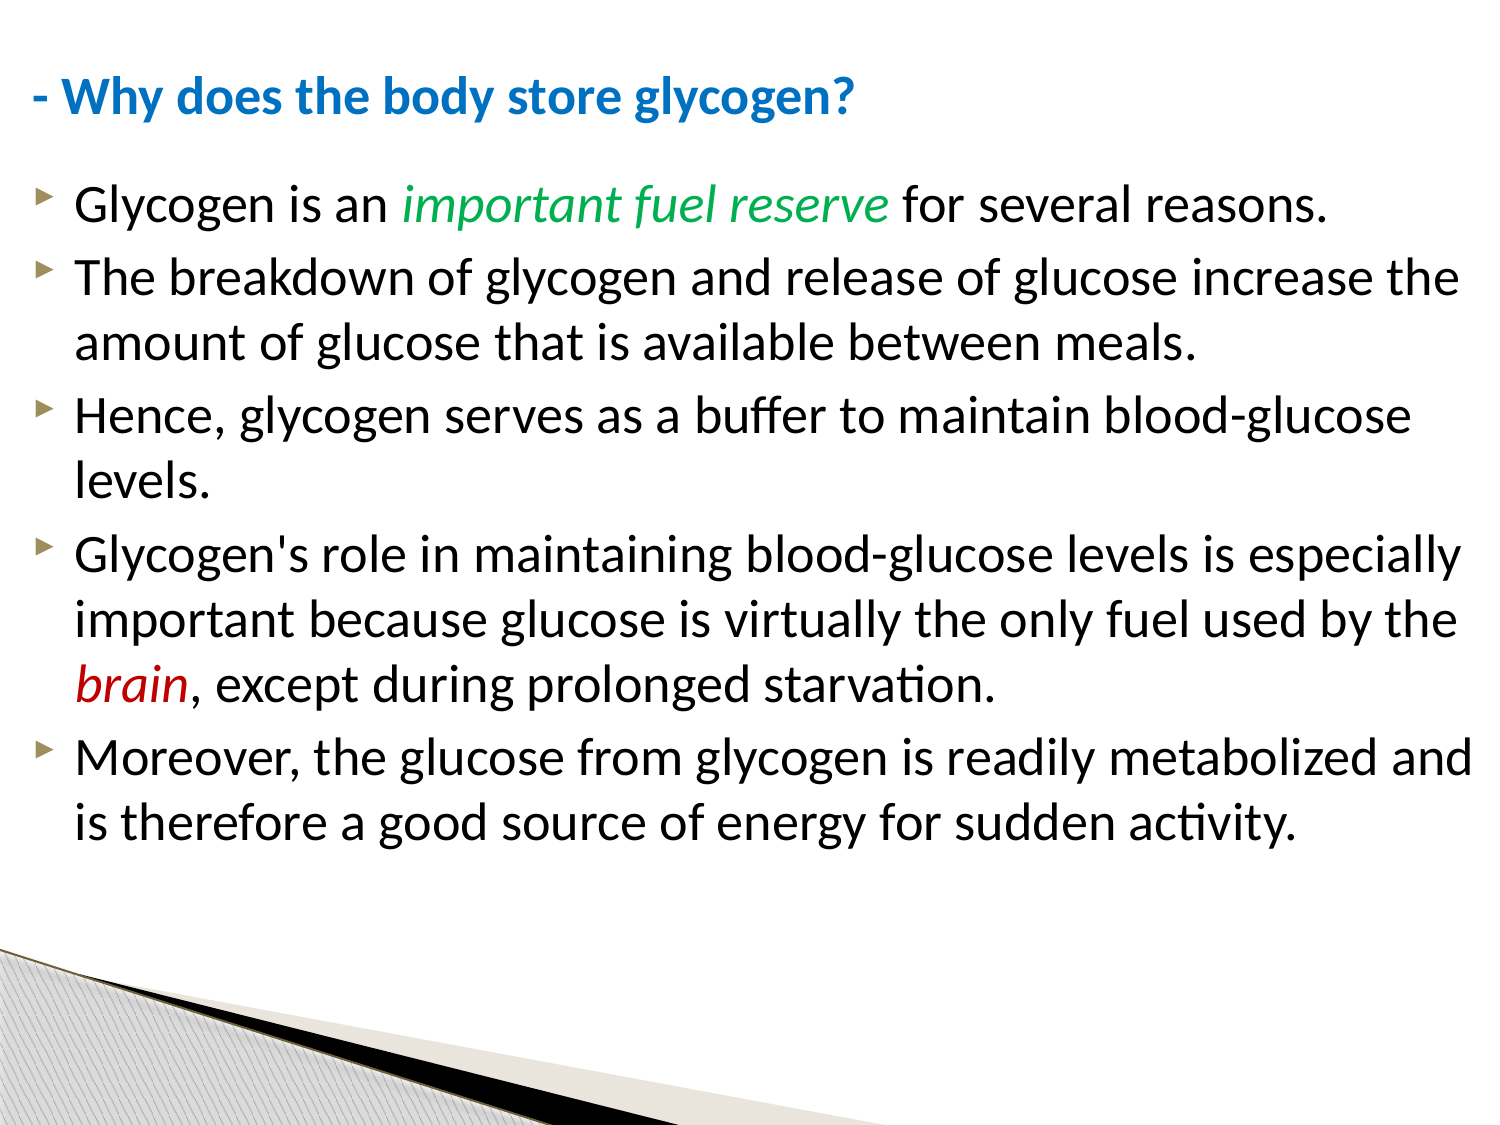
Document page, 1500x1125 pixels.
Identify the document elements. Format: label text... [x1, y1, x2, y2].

list Glycogen is an important fuel reserve for several reasons. The breakdown of glycogen and release of glucose increase the amount of glucose that is available between meals. Hence, glycogen serves as a buffer to maintain blood-glucose levels. Glycogen's role in maintaining blood-glucose levels is especially important because glucose is virtually the only fuel used by the brain, except during prolonged starvation. Moreover, the glucose from glycogen is readily metabolized and is therefore a good source of energy for sudden activity. [0, 160, 1500, 904]
title - Why does the body store glycogen? [17, 0, 1368, 160]
